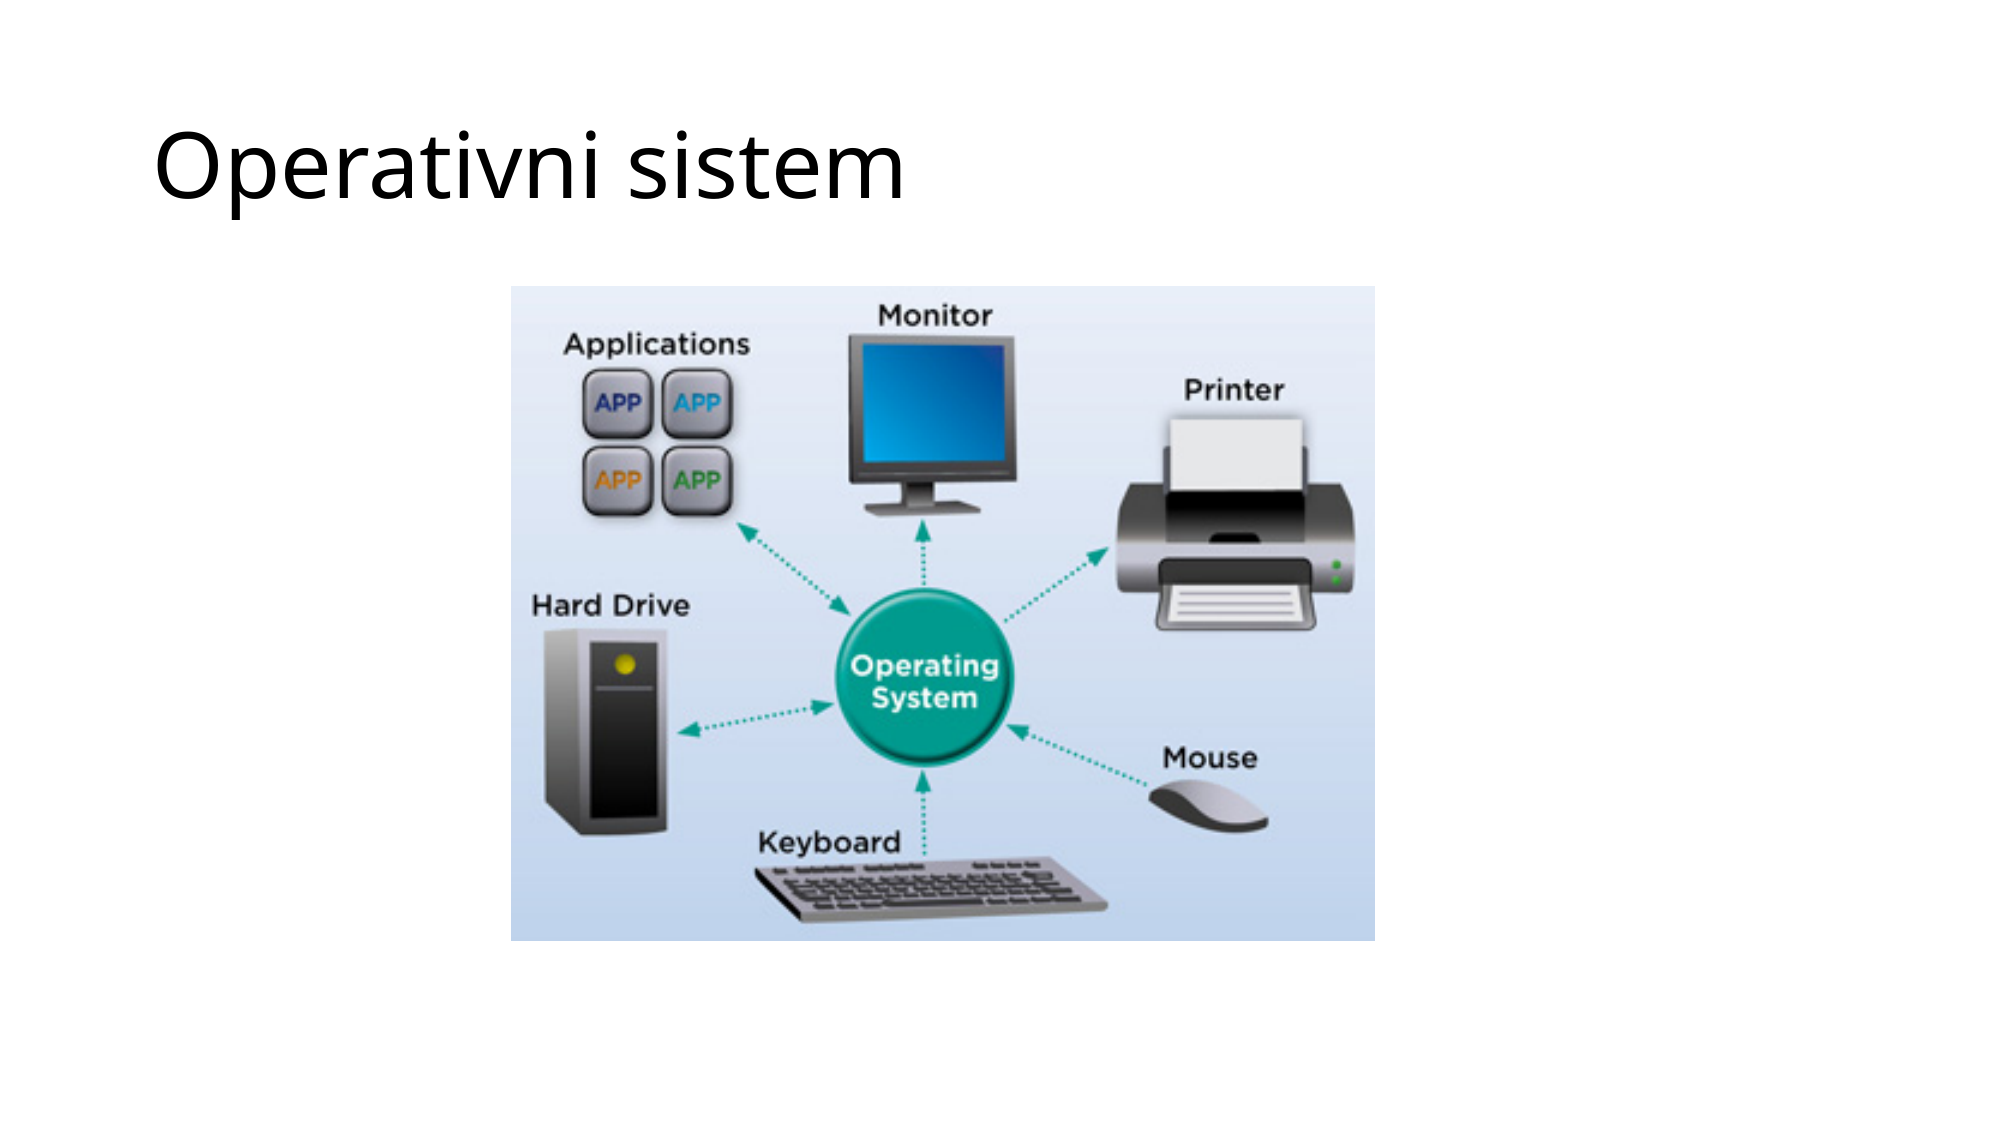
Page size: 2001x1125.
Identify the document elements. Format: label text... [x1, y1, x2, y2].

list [511, 286, 1375, 941]
title Operativni sistem [137, 59, 1863, 278]
